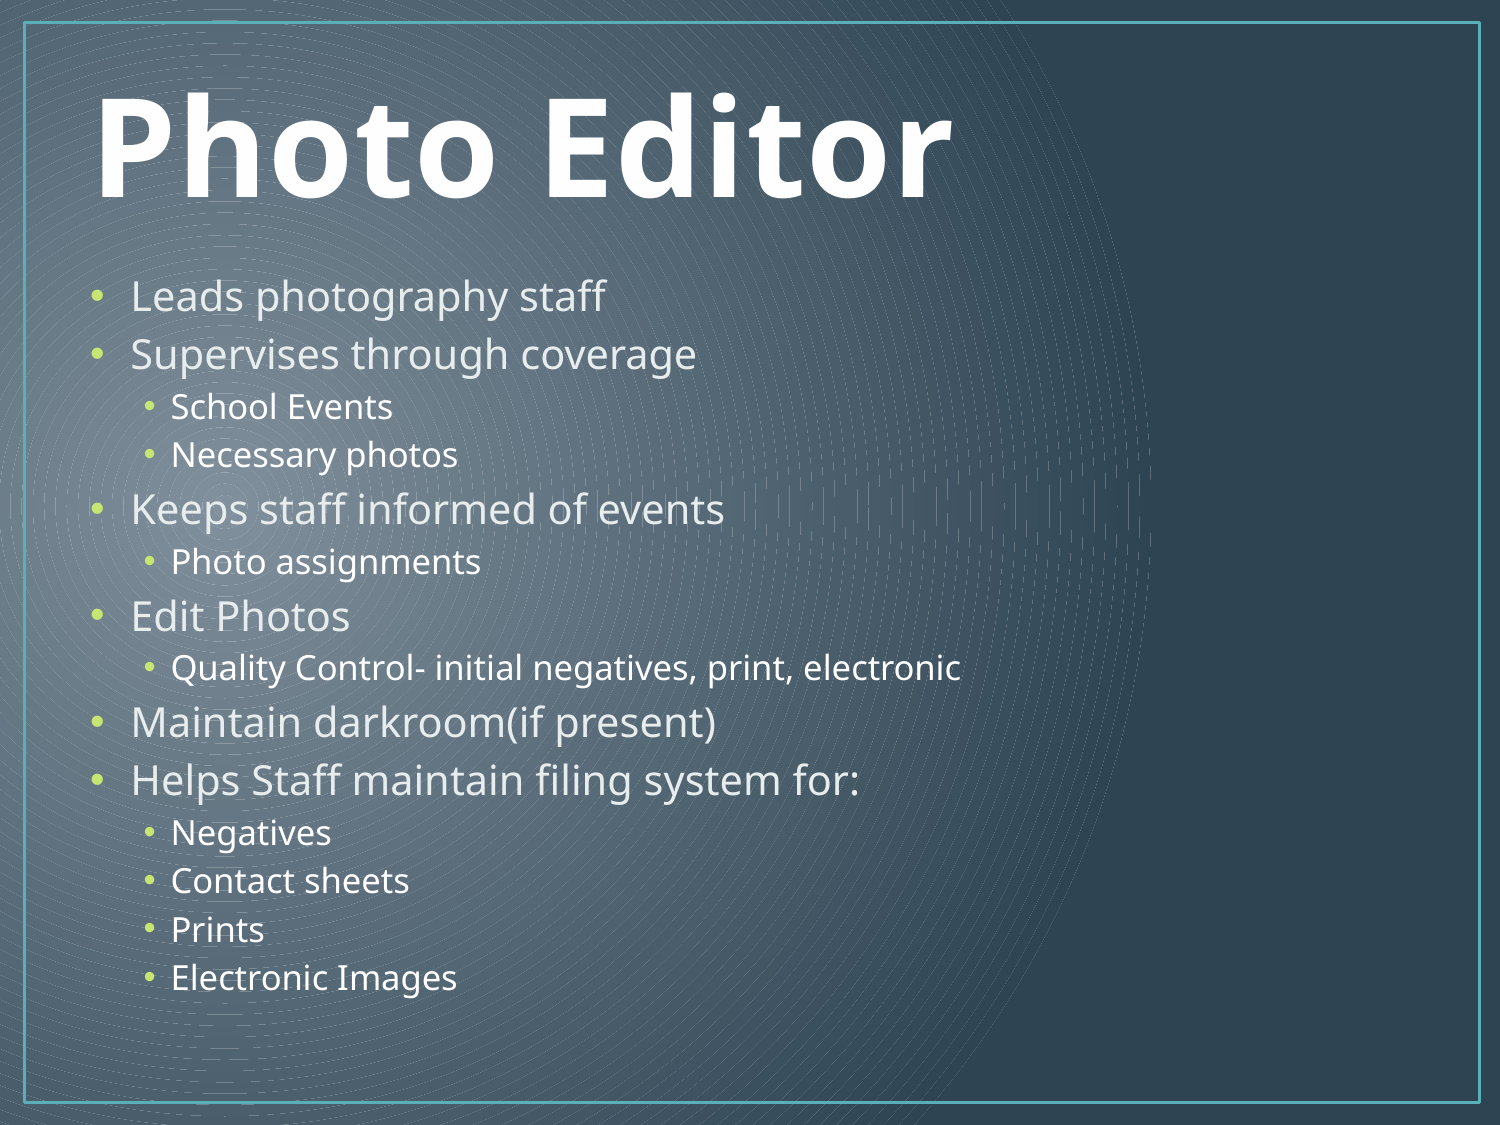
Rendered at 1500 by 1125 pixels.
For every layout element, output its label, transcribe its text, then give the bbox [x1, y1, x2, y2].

title Photo Editor [75, 45, 1425, 233]
list Leads photography staff Supervises through coverage School Events Necessary photos Keeps staff informed of events Photo assignments Edit Photos Quality Control- initial negatives, print, electronic Maintain darkroom(if present) Helps Staff maintain filing system for: Negatives Contact sheets Prints Electronic Images [75, 262, 1425, 1005]
